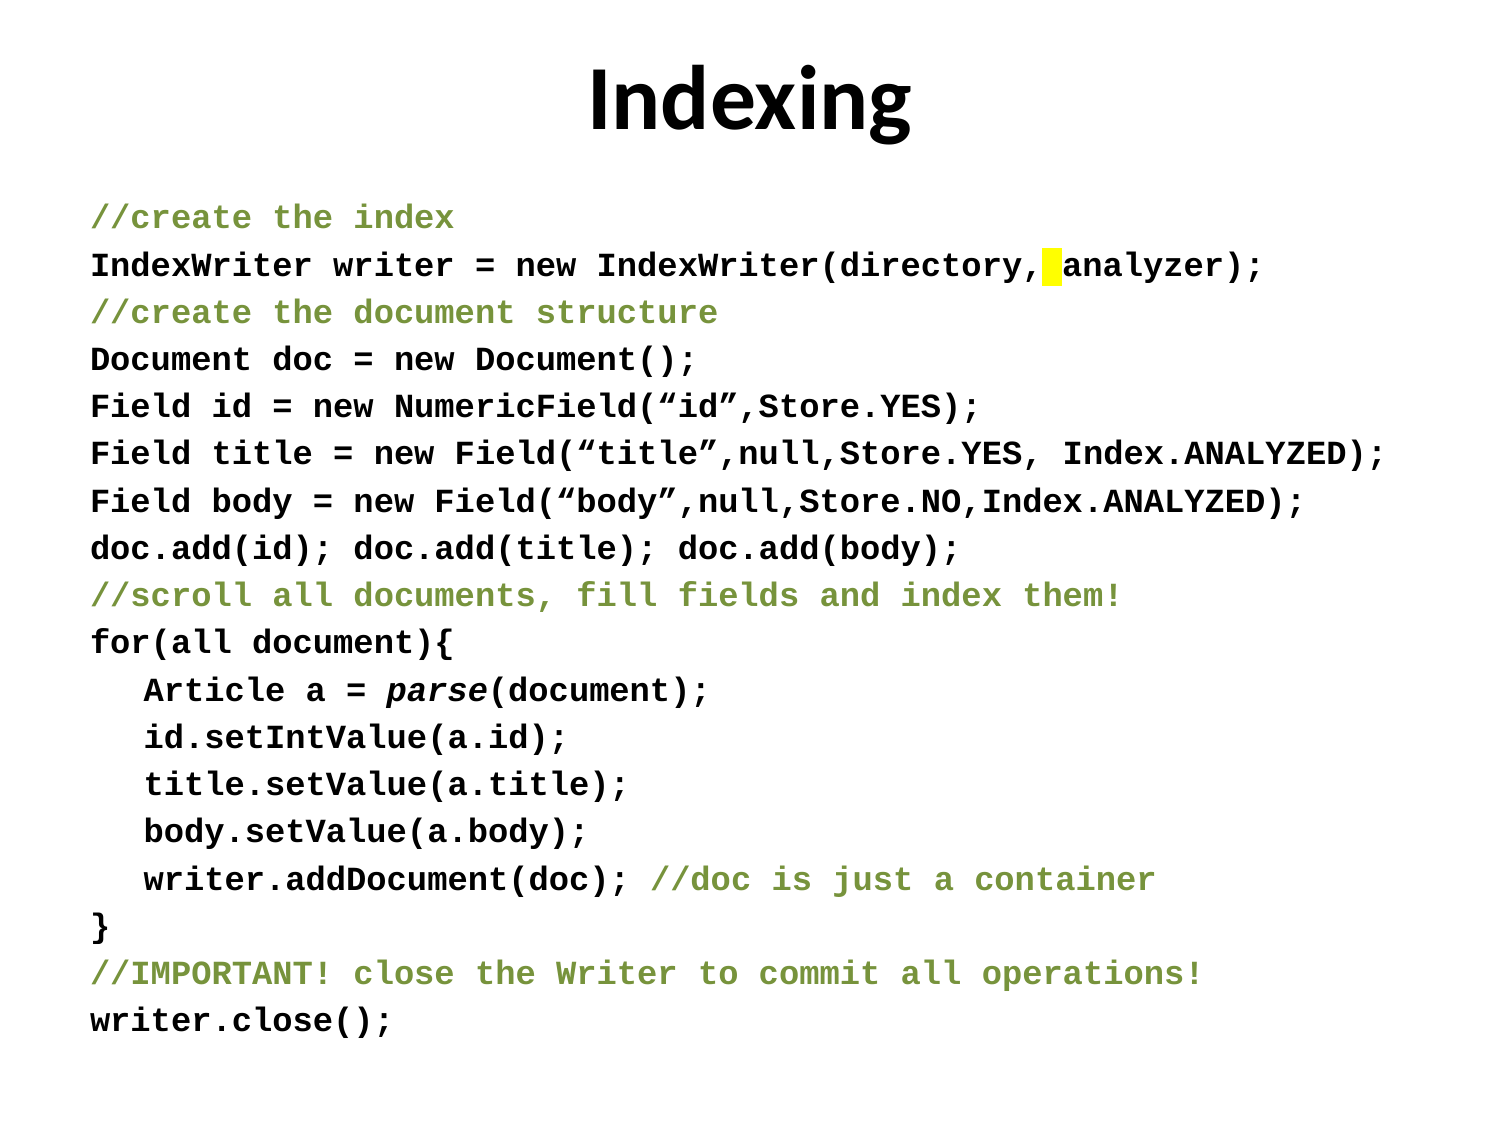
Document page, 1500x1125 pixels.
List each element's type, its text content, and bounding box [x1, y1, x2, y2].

title Indexing [75, 21, 1425, 164]
list //create the index IndexWriter writer = new IndexWriter(directory, analyzer); //create the document structure Document doc = new Document(); Field id = new NumericField(“id”,Store.YES); Field title = new Field(“title”,null,Store.YES, Index.ANALYZED); Field body = new Field(“body”,null,Store.NO,Index.ANALYZED); doc.add(id); doc.add(title); doc.add(body); //scroll all documents, fill fields and index them! for(all document){ Article a = parse(document); id.setIntValue(a.id); title.setValue(a.title); body.setValue(a.body); writer.addDocument(doc); //doc is just a container } //IMPORTANT! close the Writer to commit all operations! writer.close(); [75, 187, 1425, 1055]
